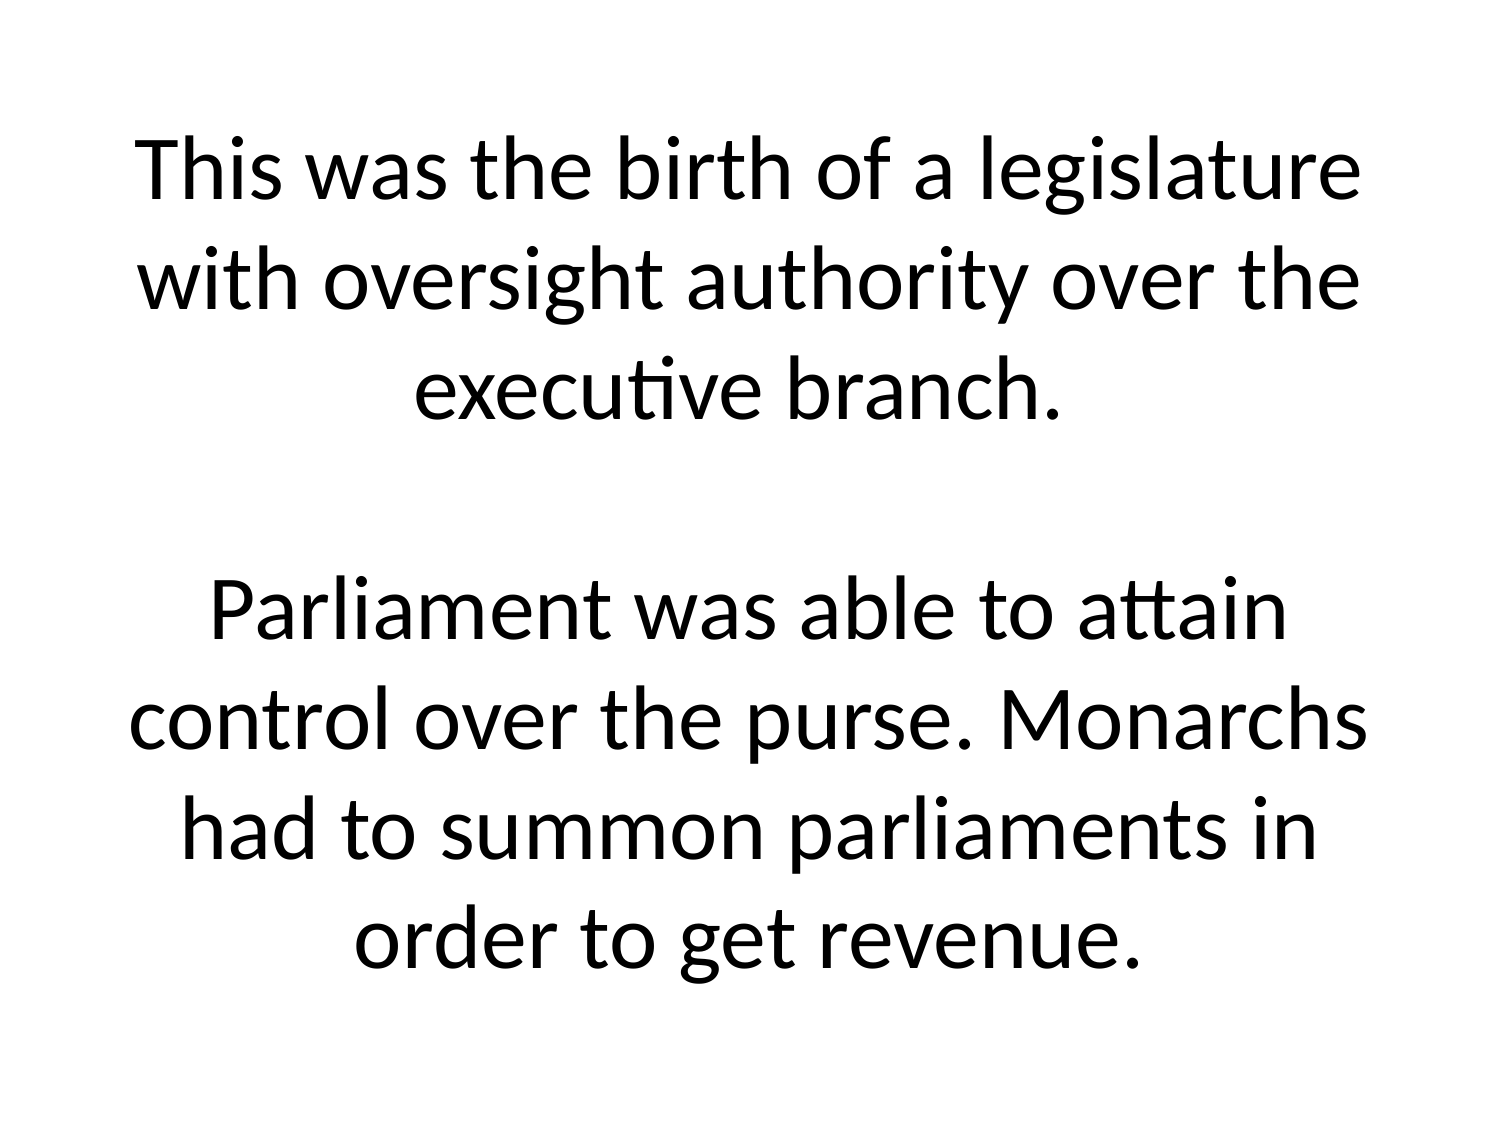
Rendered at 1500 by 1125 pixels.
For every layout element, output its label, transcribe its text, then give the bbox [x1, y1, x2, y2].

title This was the birth of a legislature with oversight authority over the executive branch. Parliament was able to attain control over the purse. Monarchs had to summon parliaments in order to get revenue. [74, 44, 1426, 1051]
